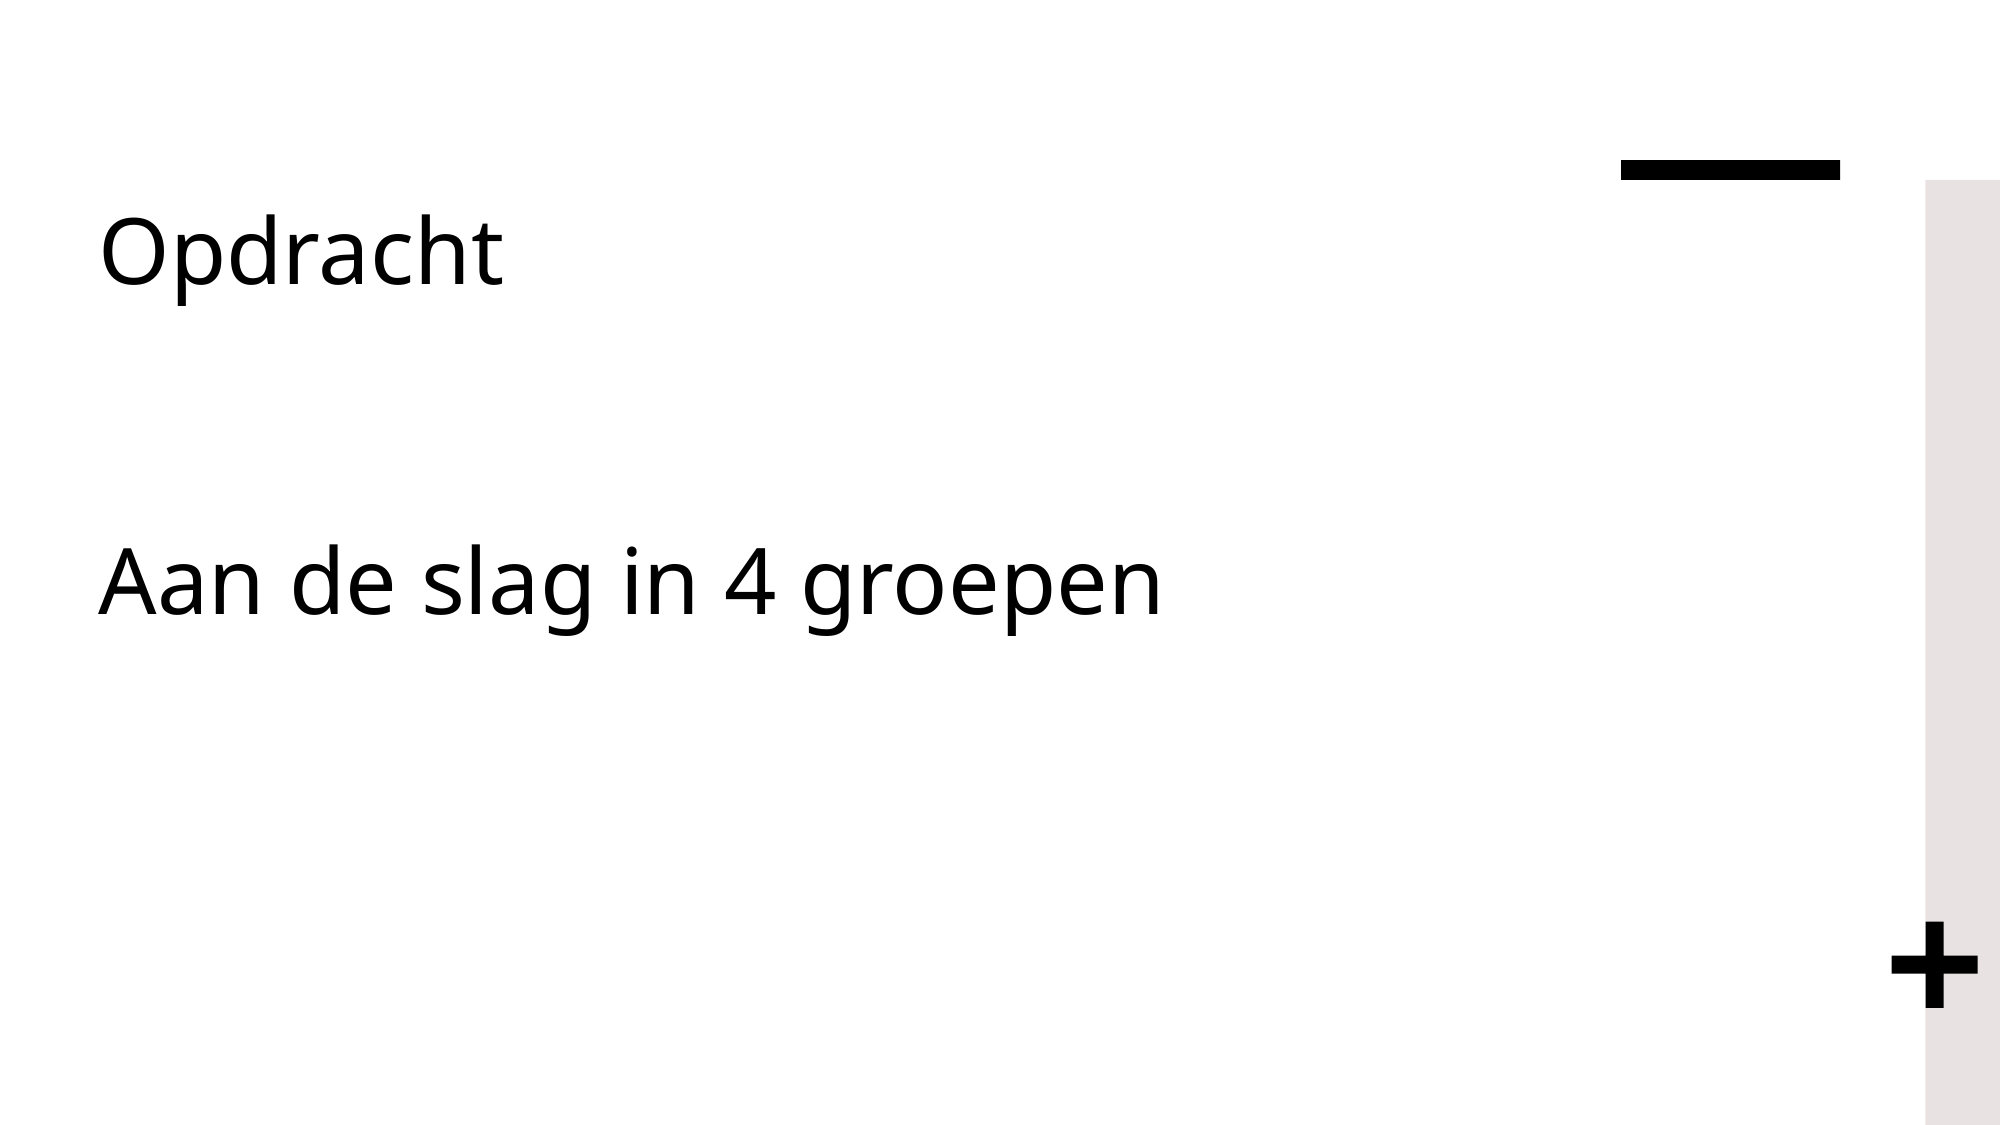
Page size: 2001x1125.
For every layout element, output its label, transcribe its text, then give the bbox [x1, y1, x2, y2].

title Opdracht Aan de slag in 4 groepen [83, 185, 1440, 707]
